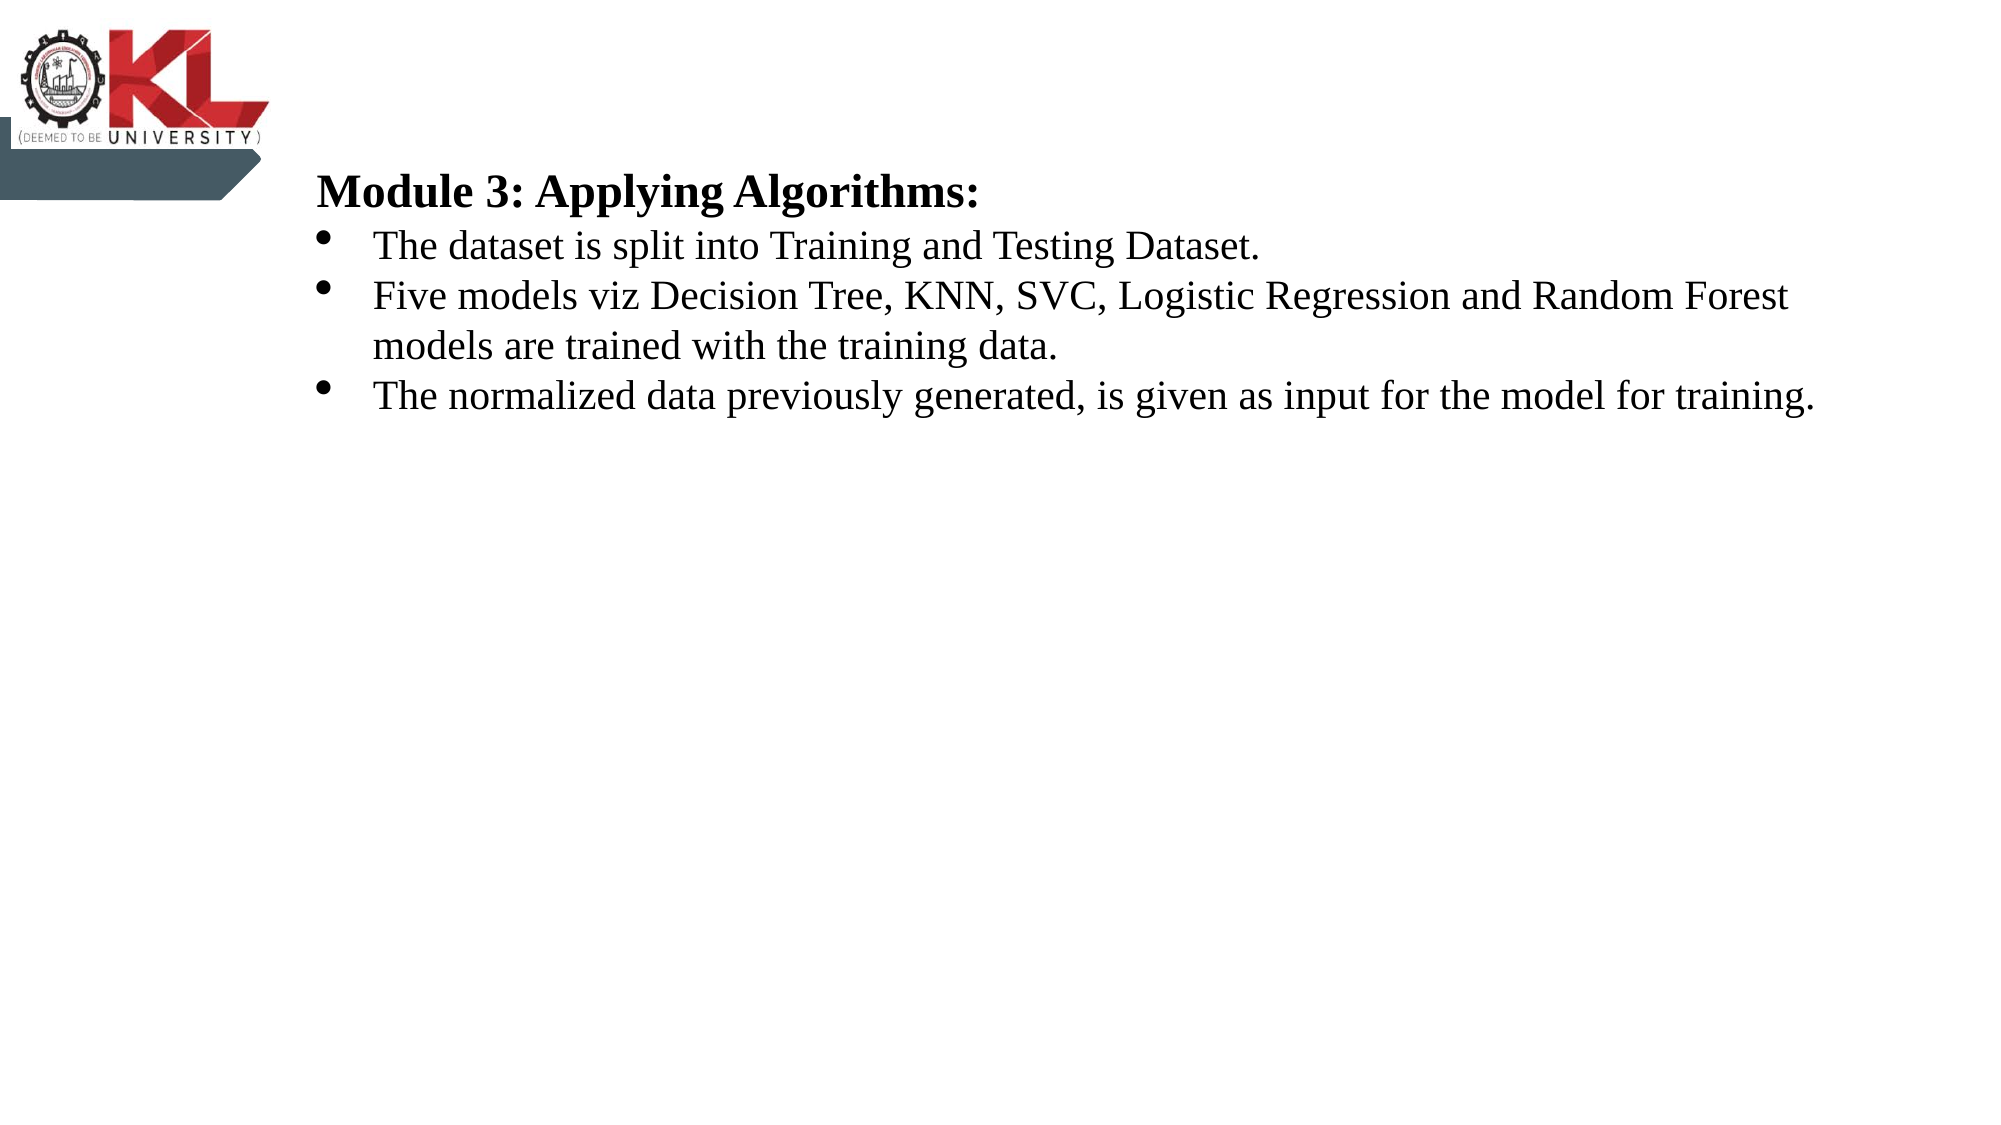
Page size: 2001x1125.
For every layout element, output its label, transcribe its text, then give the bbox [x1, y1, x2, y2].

text_box Module 3: Applying Algorithms: The dataset is split into Training and Testing Dataset. Five models viz Decision Tree, KNN, SVC, Logistic Regression and Random Forest models are trained with the training data. The normalized data previously generated, is given as input for the model for training. [301, 116, 1842, 998]
picture [11, 17, 272, 149]
